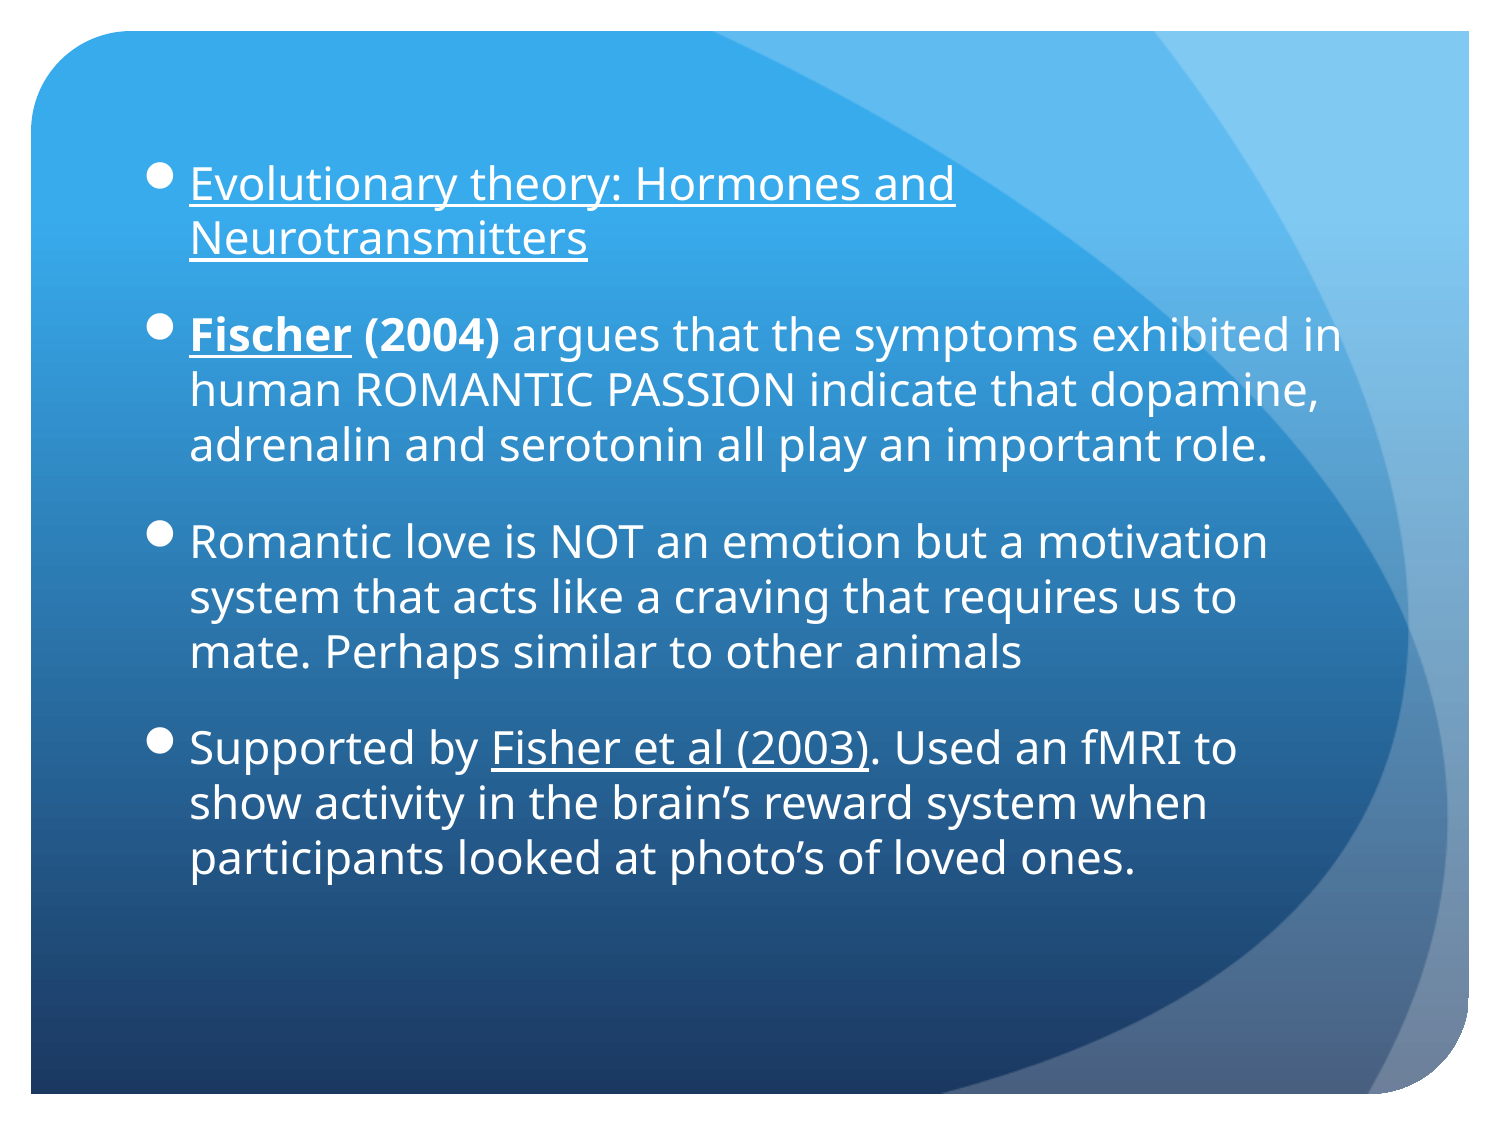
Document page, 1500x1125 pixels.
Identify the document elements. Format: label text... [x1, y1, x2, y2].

list Evolutionary theory: Hormones and Neurotransmitters Fischer (2004) argues that the symptoms exhibited in human ROMANTIC PASSION indicate that dopamine, adrenalin and serotonin all play an important role. Romantic love is NOT an emotion but a motivation system that acts like a craving that requires us to mate. Perhaps similar to other animals Supported by Fisher et al (2003). Used an fMRI to show activity in the brain’s reward system when participants looked at photo’s of loved ones. [127, 146, 1372, 991]
picture [24, 30, 1473, 1094]
